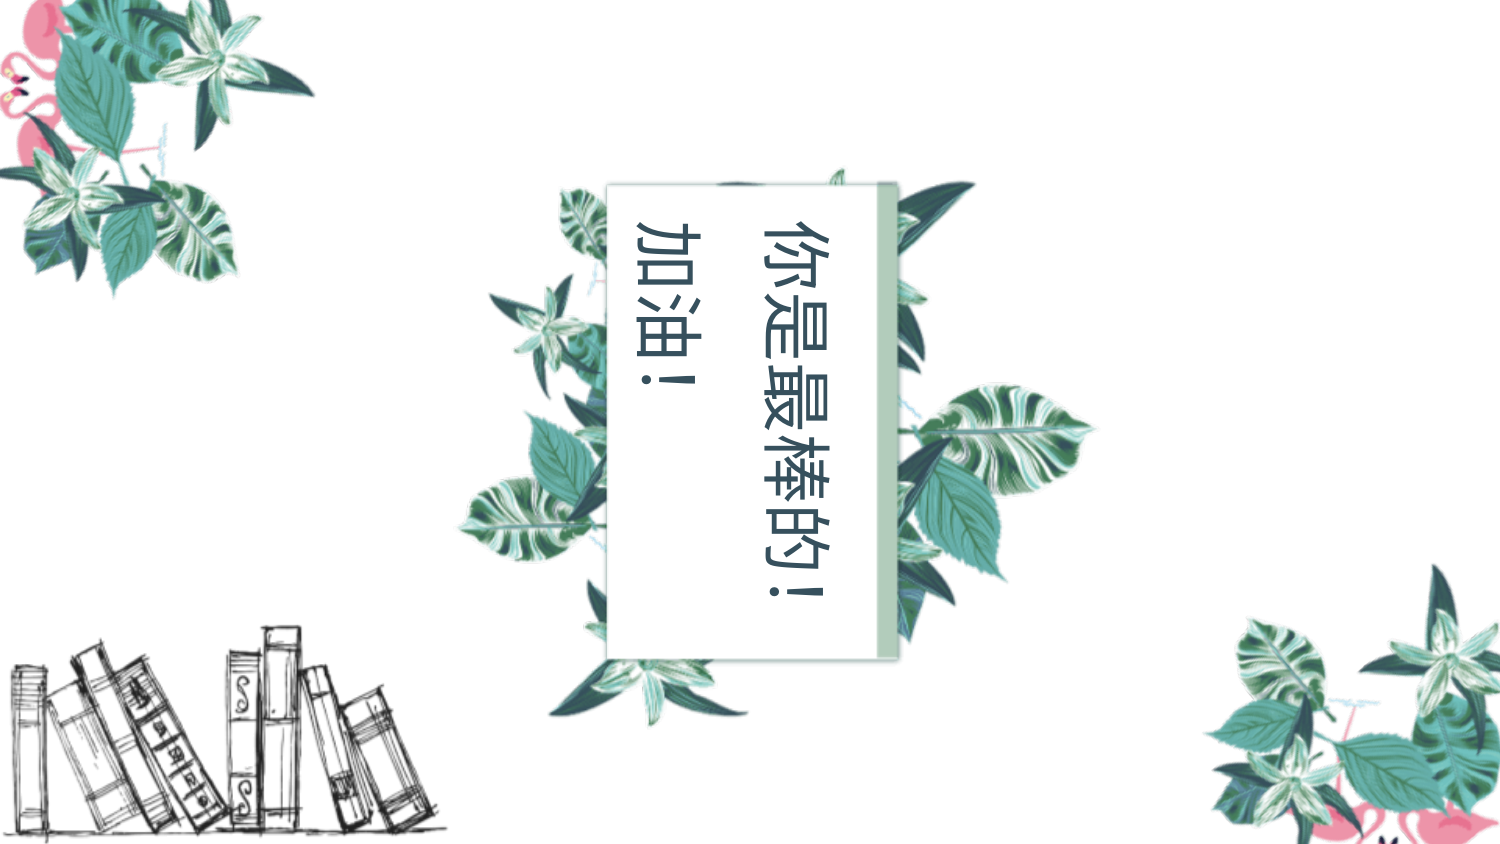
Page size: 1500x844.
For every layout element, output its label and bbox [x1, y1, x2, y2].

picture [0, 146, 1105, 844]
picture [1107, 470, 1500, 844]
picture [0, 0, 408, 400]
